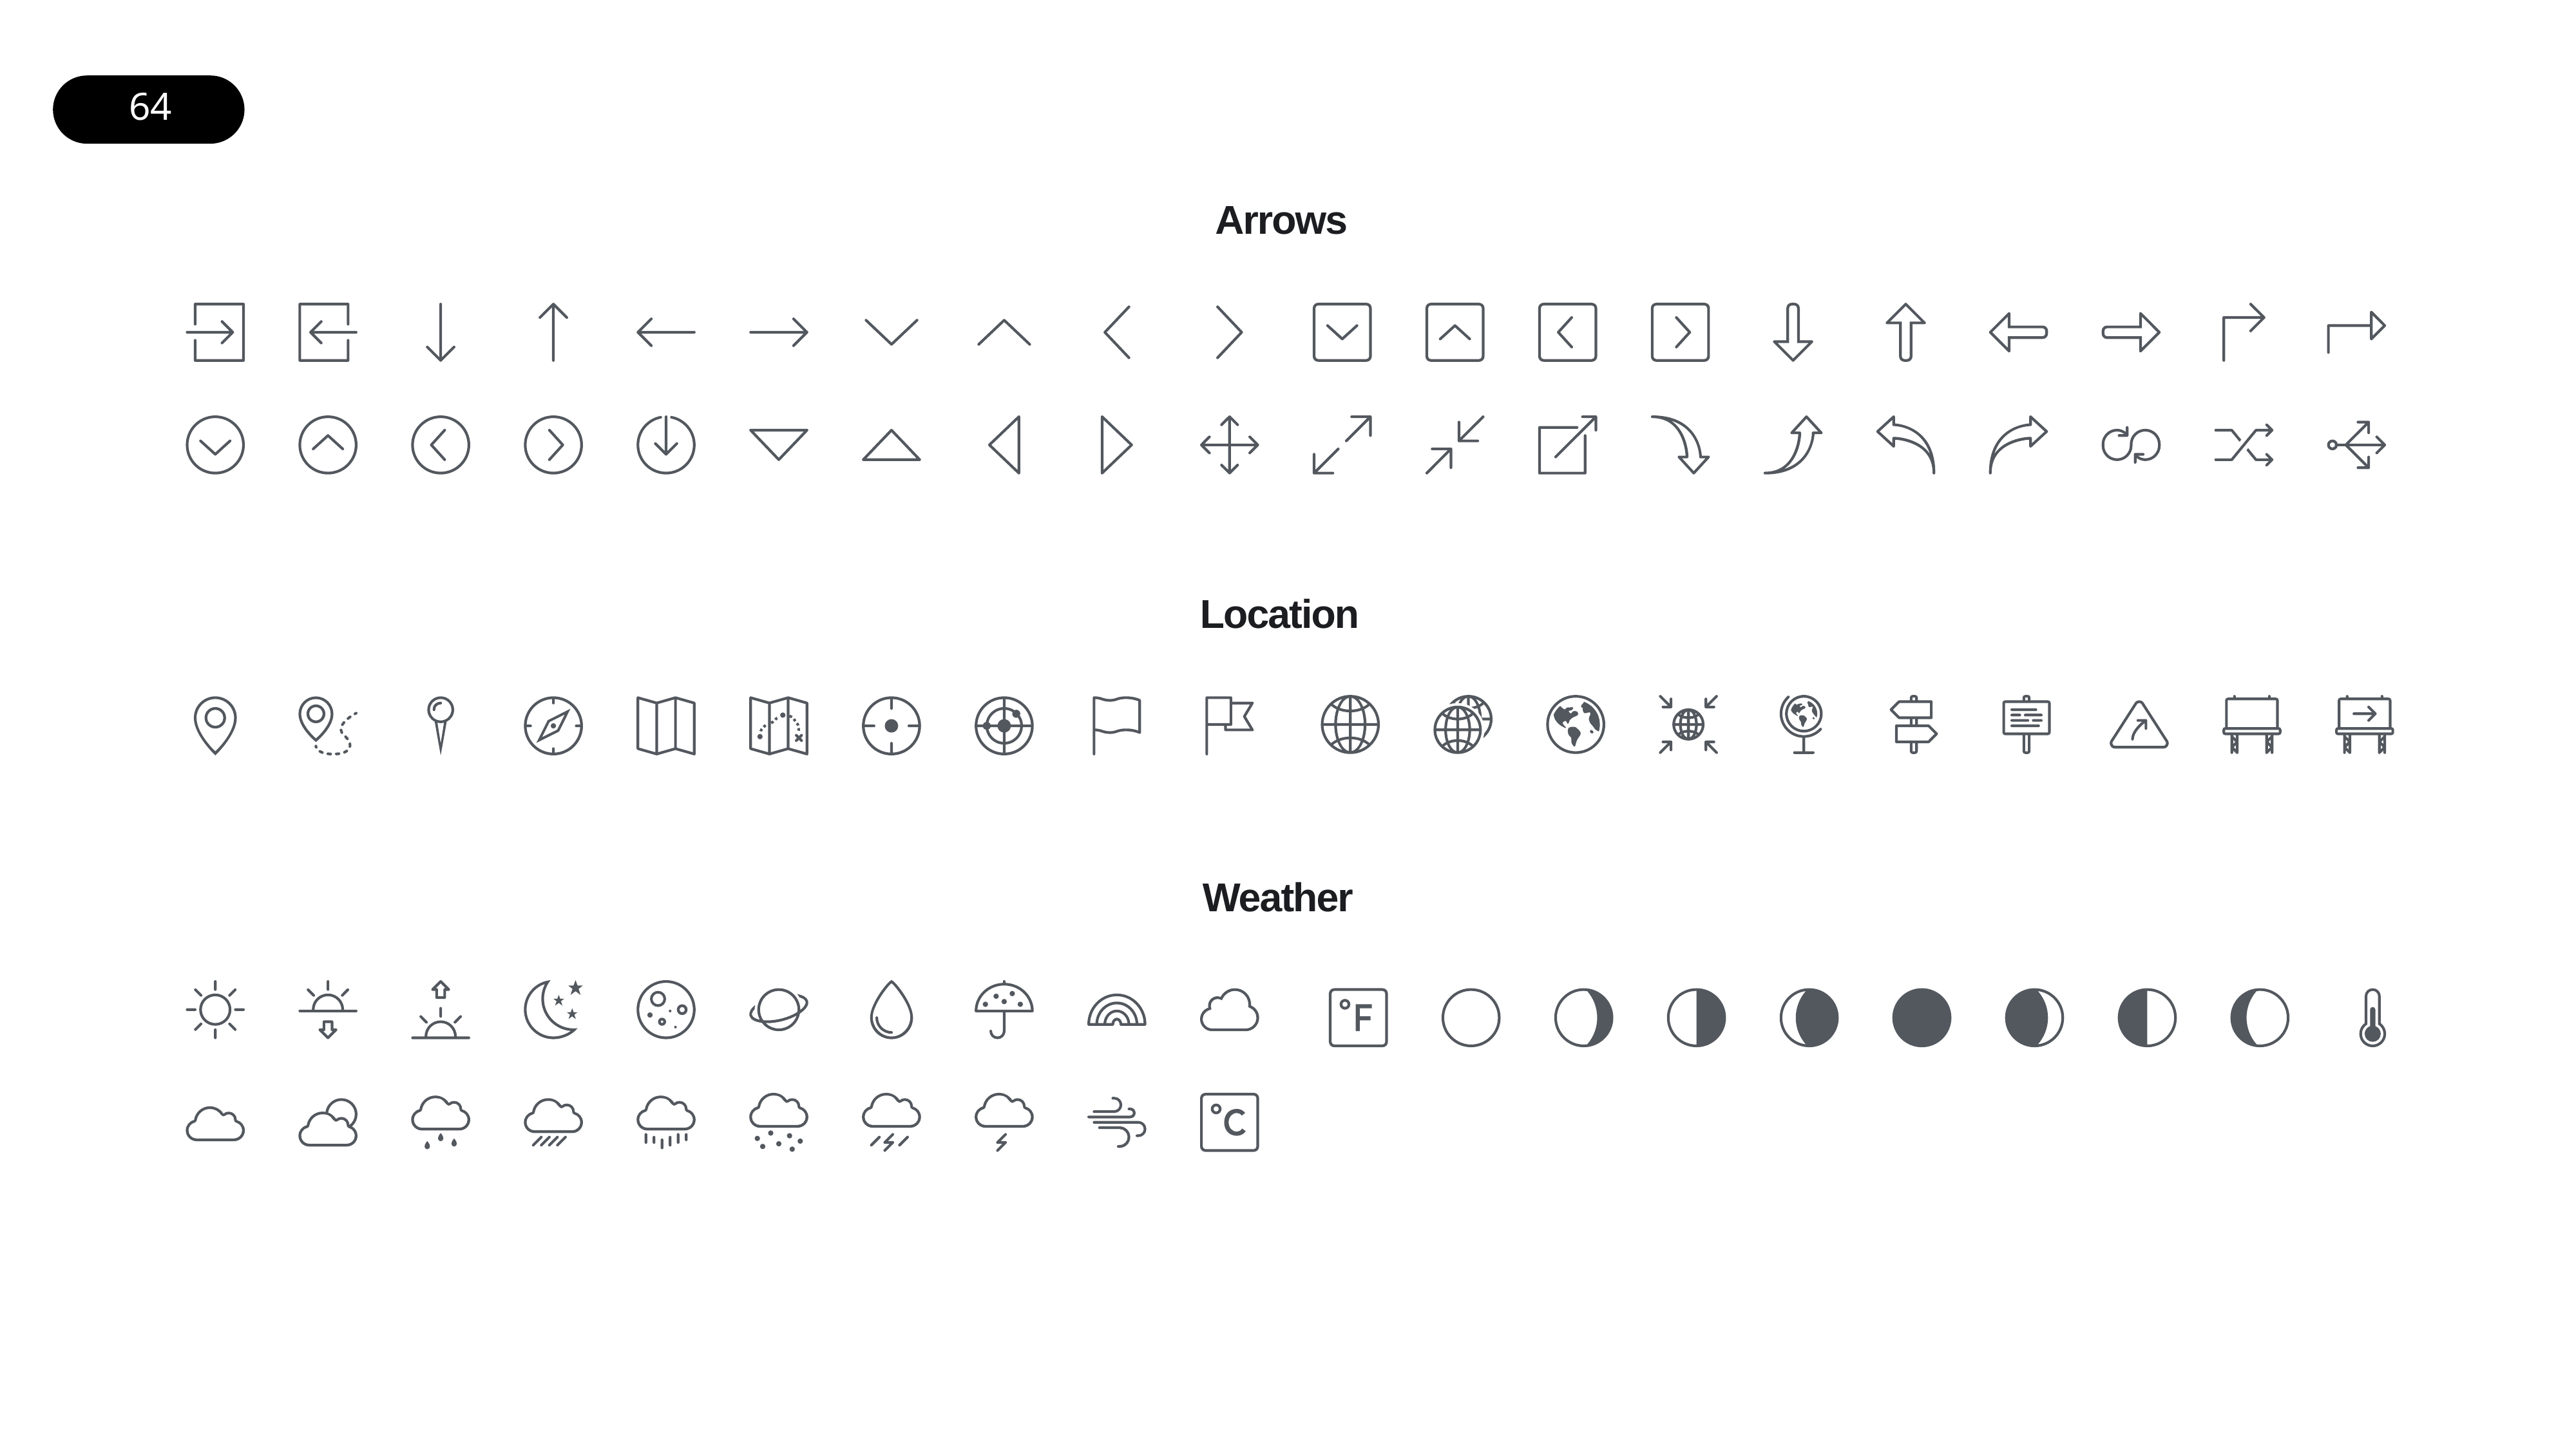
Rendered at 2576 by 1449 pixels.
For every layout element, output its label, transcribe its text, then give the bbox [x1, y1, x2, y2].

text_box [194, 1022, 203, 1031]
text_box [636, 696, 696, 755]
text_box [1321, 695, 1380, 754]
text_box [749, 696, 808, 755]
text_box [996, 1133, 1007, 1152]
text_box [1344, 415, 1372, 442]
text_box [186, 1008, 197, 1011]
text_box [524, 696, 583, 755]
text_box [437, 1133, 444, 1142]
text_box [2335, 695, 2394, 754]
text_box [425, 1141, 430, 1150]
text_box [1425, 303, 1485, 362]
text_box [411, 1095, 470, 1131]
text_box [749, 317, 808, 347]
text_box [2327, 310, 2387, 354]
text_box [1650, 303, 1710, 362]
text_box [685, 1133, 688, 1142]
text_box [1659, 695, 1673, 708]
text_box [451, 1138, 457, 1147]
text_box [2110, 700, 2169, 749]
text_box [898, 1135, 910, 1147]
text_box [1876, 415, 1936, 475]
text_box Weather [1198, 867, 1358, 924]
text_box [426, 303, 456, 362]
text_box [344, 735, 349, 741]
text_box [427, 696, 455, 755]
text_box [539, 303, 568, 362]
text_box [193, 303, 245, 362]
text_box [343, 750, 348, 754]
text_box [749, 428, 808, 461]
text_box [1538, 426, 1587, 475]
text_box [531, 1135, 543, 1147]
text_box [419, 1015, 428, 1024]
text_box [228, 988, 237, 997]
text_box [644, 1133, 647, 1144]
text_box [1216, 305, 1243, 359]
text_box [548, 1135, 559, 1147]
text_box [186, 415, 245, 475]
text_box [2101, 426, 2161, 464]
text_box [1989, 415, 2048, 475]
text_box [186, 1106, 245, 1142]
text_box [1092, 1097, 1123, 1113]
text_box [1650, 415, 1710, 475]
text_box [1704, 695, 1718, 708]
text_box [787, 1133, 792, 1139]
text_box [556, 1135, 567, 1147]
text_box [186, 320, 234, 345]
text_box [749, 1092, 808, 1128]
text_box [1200, 1092, 1259, 1152]
text_box [453, 1015, 463, 1024]
text_box [2002, 695, 2051, 754]
text_box [439, 1007, 443, 1018]
text_box [347, 715, 352, 720]
text_box [2359, 988, 2387, 1048]
text_box [1441, 988, 1501, 1048]
text_box [193, 696, 237, 755]
text_box [568, 980, 583, 995]
text_box [228, 1022, 237, 1031]
text_box [326, 752, 332, 755]
text_box [540, 1135, 551, 1147]
text_box [411, 1020, 470, 1039]
text_box [1546, 695, 1606, 754]
text_box [797, 1138, 803, 1144]
text_box [1885, 303, 1926, 362]
text_box Arrows [1210, 190, 1352, 247]
text_box [2222, 303, 2266, 362]
text_box [307, 988, 316, 997]
text_box [1554, 988, 1614, 1048]
text_box [1092, 696, 1141, 755]
text_box [1704, 740, 1718, 754]
text_box [2117, 988, 2177, 1048]
text_box [194, 988, 203, 997]
text_box [862, 428, 921, 461]
text_box [298, 1098, 358, 1147]
text_box [754, 1135, 760, 1141]
text_box [676, 1133, 680, 1144]
text_box [987, 415, 1020, 475]
text_box [1672, 708, 1705, 741]
text_box [334, 752, 341, 755]
text_box [1200, 415, 1259, 475]
text_box [1989, 312, 2048, 353]
text_box [309, 320, 358, 345]
text_box [1087, 1107, 1136, 1119]
text_box [653, 1135, 656, 1144]
text_box [636, 1095, 696, 1131]
text_box [883, 1133, 895, 1152]
text_box [759, 1144, 766, 1150]
text_box [768, 1130, 774, 1136]
text_box [1103, 305, 1131, 359]
text_box [660, 1138, 663, 1150]
text_box [2230, 988, 2290, 1048]
text_box [214, 980, 217, 991]
text_box [975, 696, 1034, 755]
text_box [524, 415, 583, 475]
text_box [2101, 312, 2161, 353]
text_box [2246, 448, 2274, 467]
text_box [1425, 448, 1453, 475]
text_box [234, 1008, 245, 1011]
text_box [1457, 415, 1485, 442]
text_box [636, 980, 696, 1039]
text_box [341, 721, 346, 726]
text_box [298, 993, 358, 1012]
text_box [977, 319, 1031, 346]
text_box [1100, 415, 1133, 475]
text_box [298, 696, 334, 743]
text_box [1763, 415, 1823, 475]
text_box [1087, 993, 1147, 1026]
text_box [524, 980, 578, 1039]
text_box [1889, 695, 1938, 754]
text_box [636, 415, 696, 475]
text_box [1538, 303, 1598, 362]
text_box [199, 993, 232, 1026]
text_box [327, 980, 330, 991]
text_box [1779, 988, 1839, 1048]
text_box [975, 1092, 1034, 1128]
text_box [1200, 988, 1259, 1032]
text_box [2327, 421, 2387, 469]
text_box [318, 750, 324, 754]
text_box [1779, 696, 1822, 754]
text_box [1449, 695, 1493, 739]
text_box [862, 696, 921, 755]
text_box [669, 1135, 672, 1147]
text_box [2222, 695, 2282, 754]
text_box Location [1196, 583, 1364, 640]
text_box [524, 1098, 583, 1133]
text_box [636, 317, 696, 347]
text_box [2214, 423, 2274, 461]
text_box [341, 988, 350, 997]
text_box [1773, 303, 1813, 362]
text_box [870, 1135, 881, 1147]
text_box [1659, 740, 1673, 754]
text_box [339, 728, 343, 734]
text_box [2005, 988, 2065, 1048]
text_box [789, 1146, 796, 1152]
text_box [431, 980, 450, 999]
text_box [864, 319, 919, 346]
text_box [298, 415, 358, 475]
text_box [1554, 415, 1598, 459]
text_box [975, 980, 1034, 1039]
text_box [1312, 303, 1372, 362]
text_box [749, 988, 808, 1032]
text_box [1328, 988, 1388, 1048]
text_box [1205, 696, 1254, 755]
text_box [776, 1141, 782, 1147]
text_box [862, 1092, 921, 1128]
text_box [298, 303, 350, 362]
text_box [1312, 448, 1340, 475]
text_box [318, 1020, 338, 1039]
text_box [214, 1028, 217, 1039]
text_box [1098, 1126, 1131, 1148]
text_box [1433, 705, 1482, 754]
text_box [1666, 988, 1726, 1048]
text_box [870, 980, 913, 1039]
text_box [1892, 988, 1952, 1048]
text_box [348, 742, 352, 748]
text_box [1785, 695, 1823, 733]
text_box [1092, 1121, 1147, 1137]
text_box [411, 415, 470, 475]
